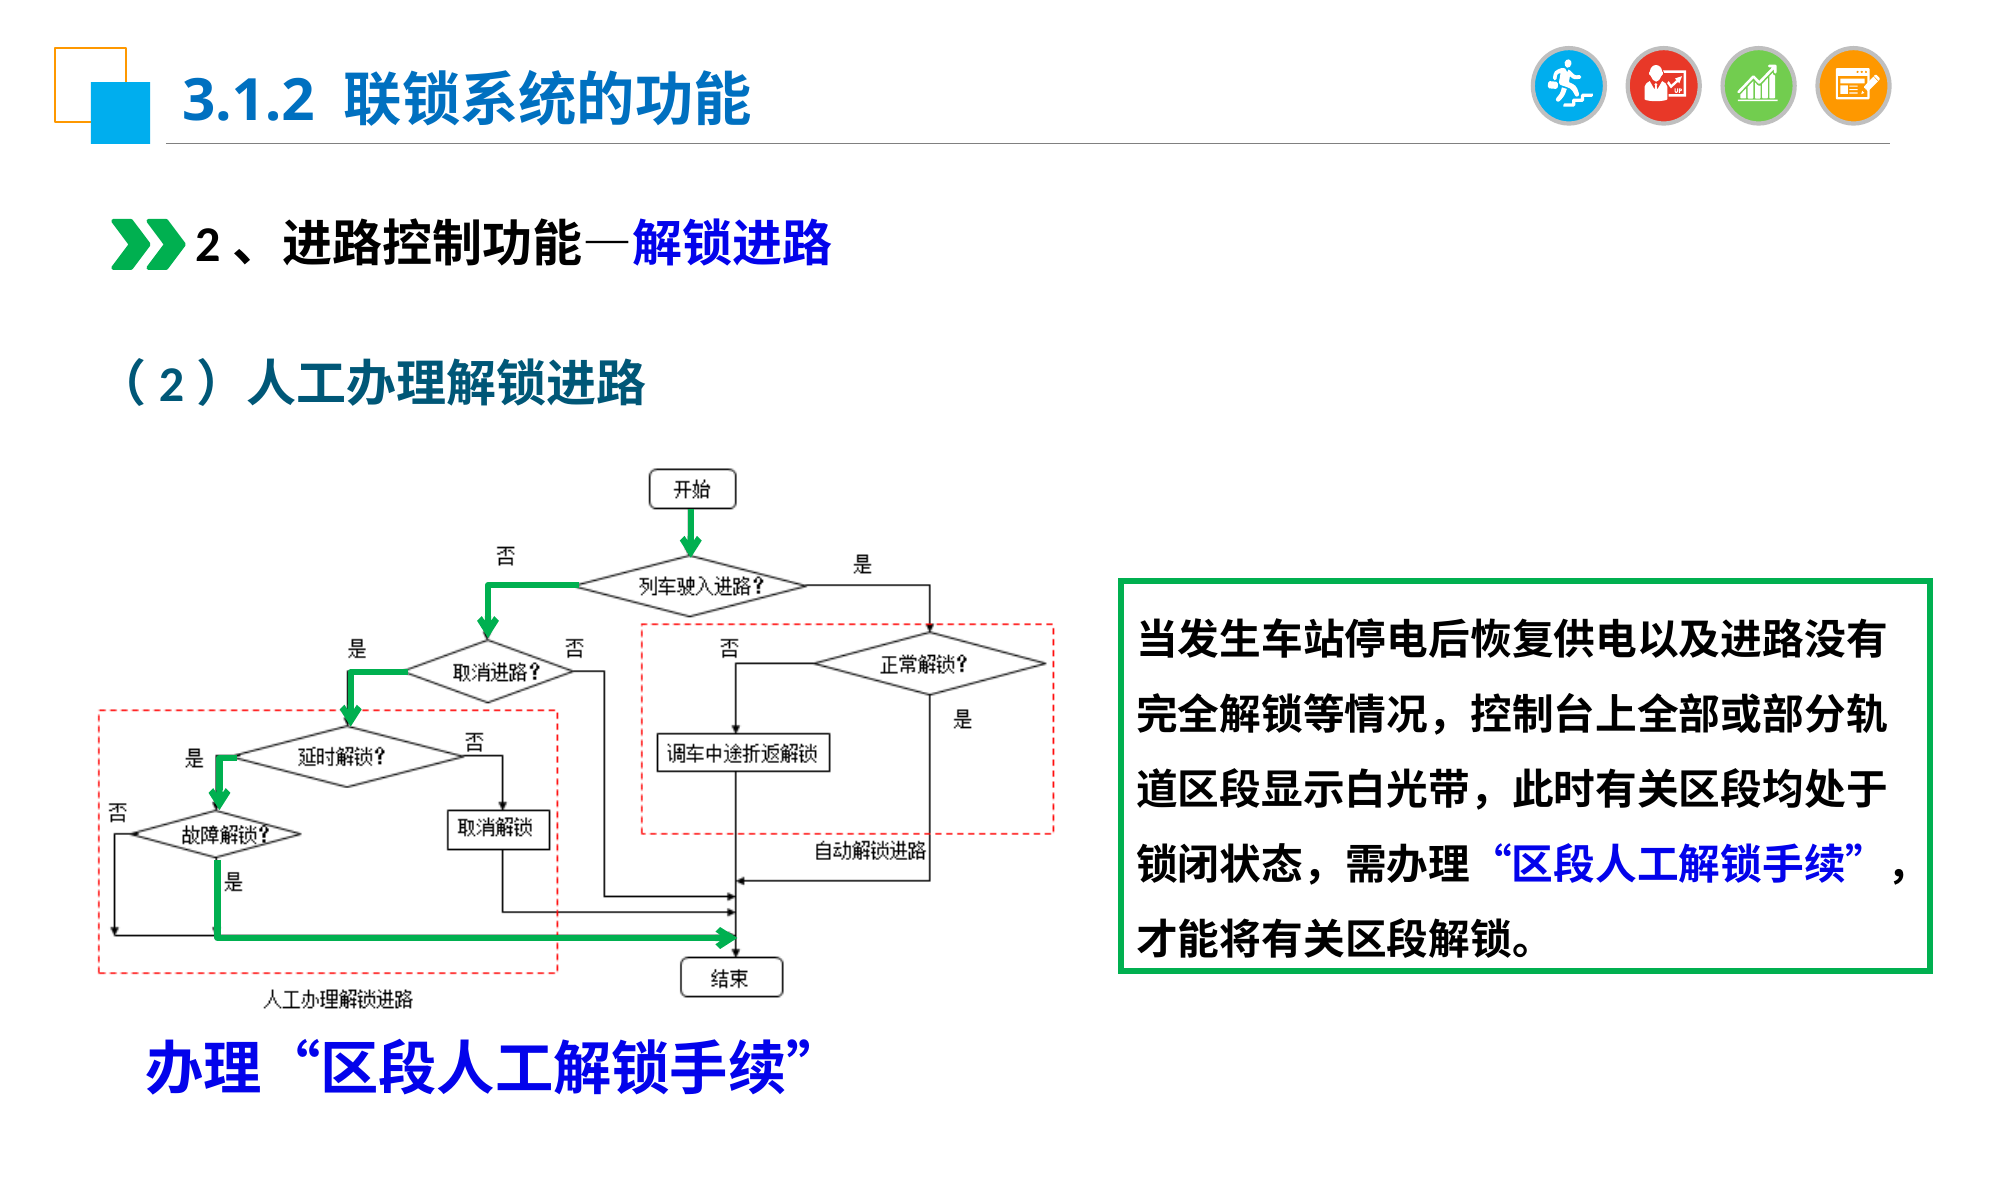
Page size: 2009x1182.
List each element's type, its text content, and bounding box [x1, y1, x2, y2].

text_box 当发生车站停电后恢复供电以及进路没有完全解锁等情况，控制台上全部或部分轨道区段显示白光带，此时有关区段均处于锁闭状态，需办理“区段人工解锁手续”，才能将有关区段解锁。 [1121, 580, 1930, 971]
text_box （2）人工办理解锁进路 [82, 344, 661, 420]
text_box 办理“区段人工解锁手续” [130, 1025, 860, 1109]
text_box 3.1.2 联锁系统的功能 [161, 51, 773, 142]
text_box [113, 203, 844, 280]
picture [89, 461, 1067, 1019]
